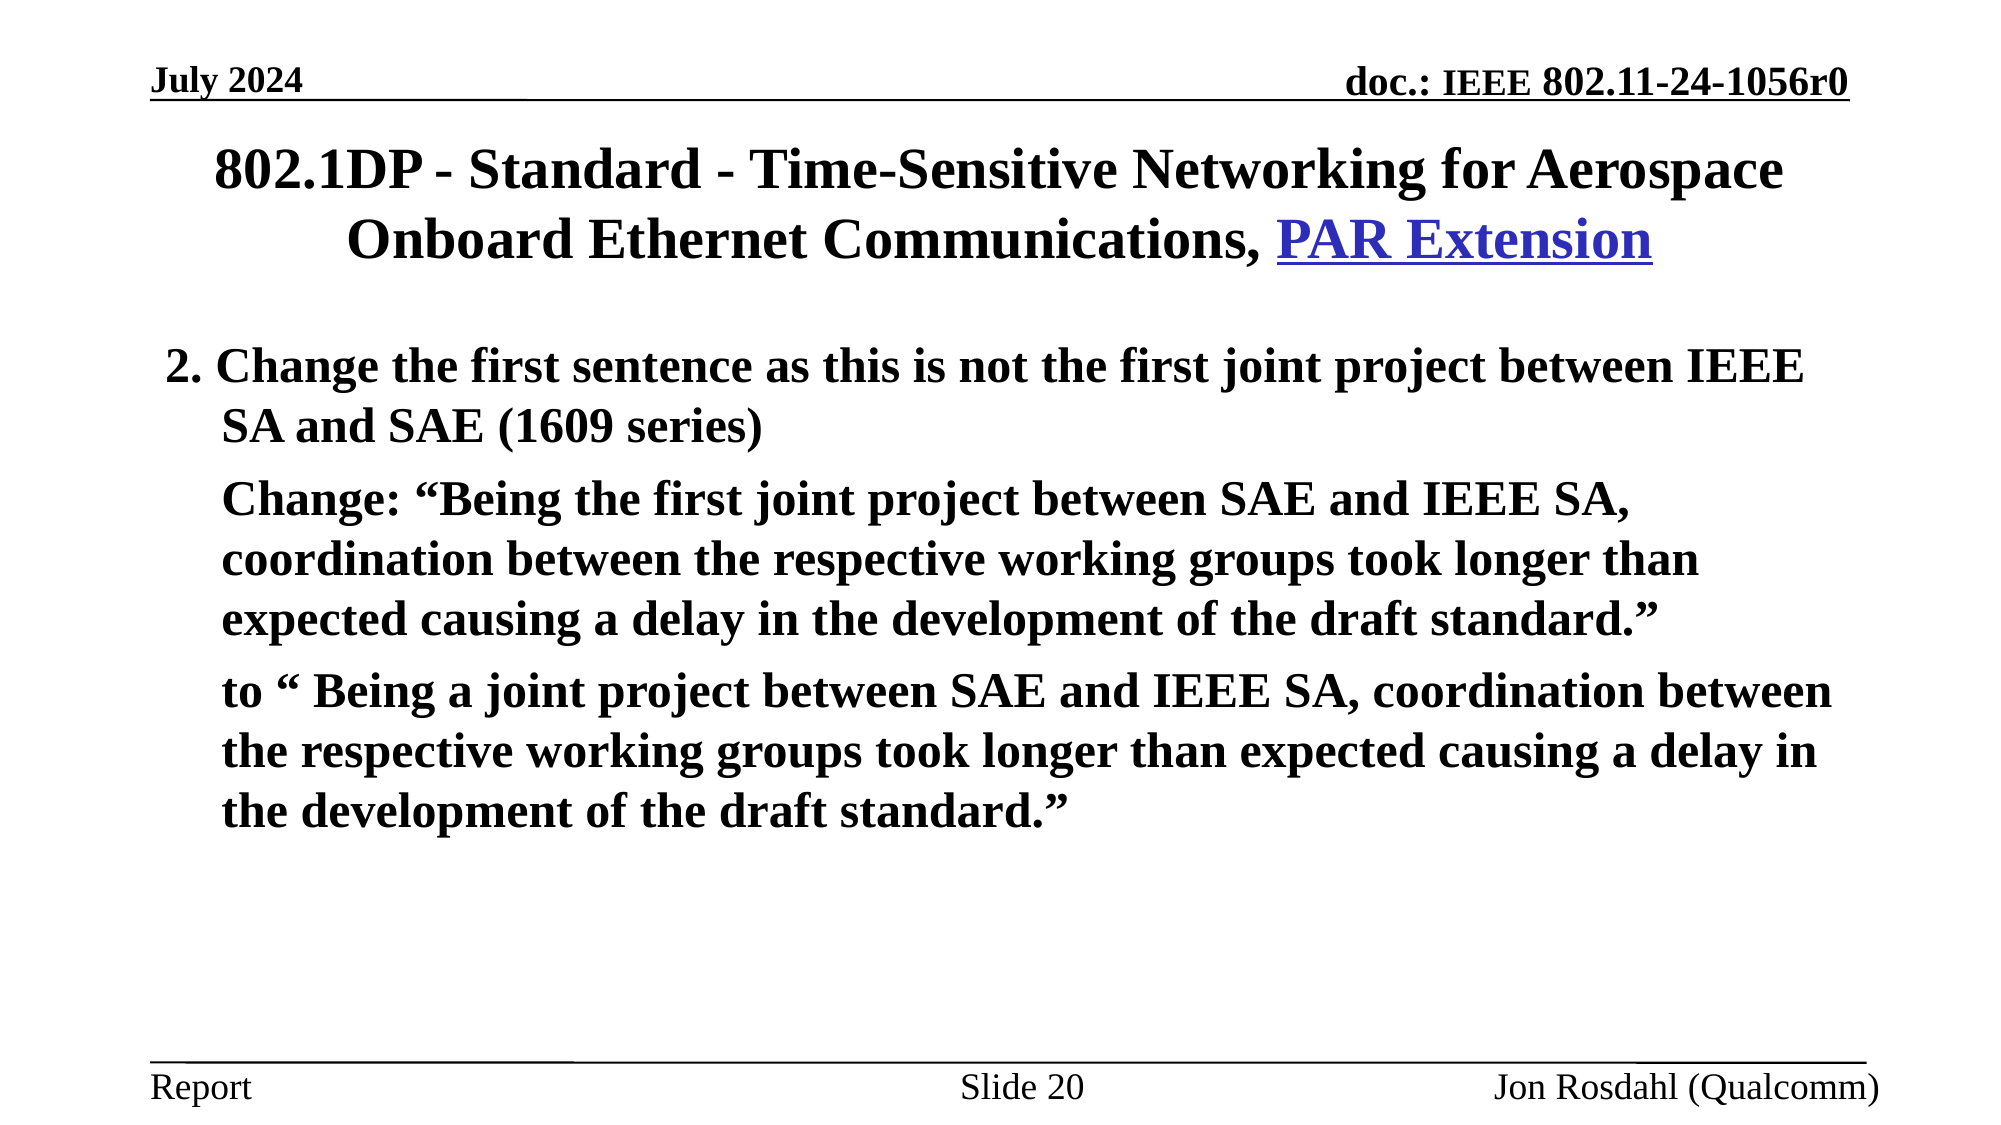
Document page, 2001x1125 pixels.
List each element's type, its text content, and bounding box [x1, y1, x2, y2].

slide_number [149, 49, 431, 100]
footer Jon Rosdahl (Qualcomm) [1436, 1061, 1881, 1108]
list 2. Change the first sentence as this is not the first joint project between IEEE SA and SAE (1609 series) Change: “Being the first joint project between SAE and IEEE SA, coordination between the respective working groups took longer than expected causing a delay in the development of the draft standard.” to “ Being a joint project between SAE and IEEE SA, coordination between the respective working groups took longer than expected causing a delay in the development of the draft standard.” [149, 324, 1850, 1000]
slide_number Slide 20 [950, 1061, 1095, 1125]
title 802.1DP - Standard - Time-Sensitive Networking for Aerospace Onboard Ethernet Communications, PAR Extension [149, 112, 1850, 288]
